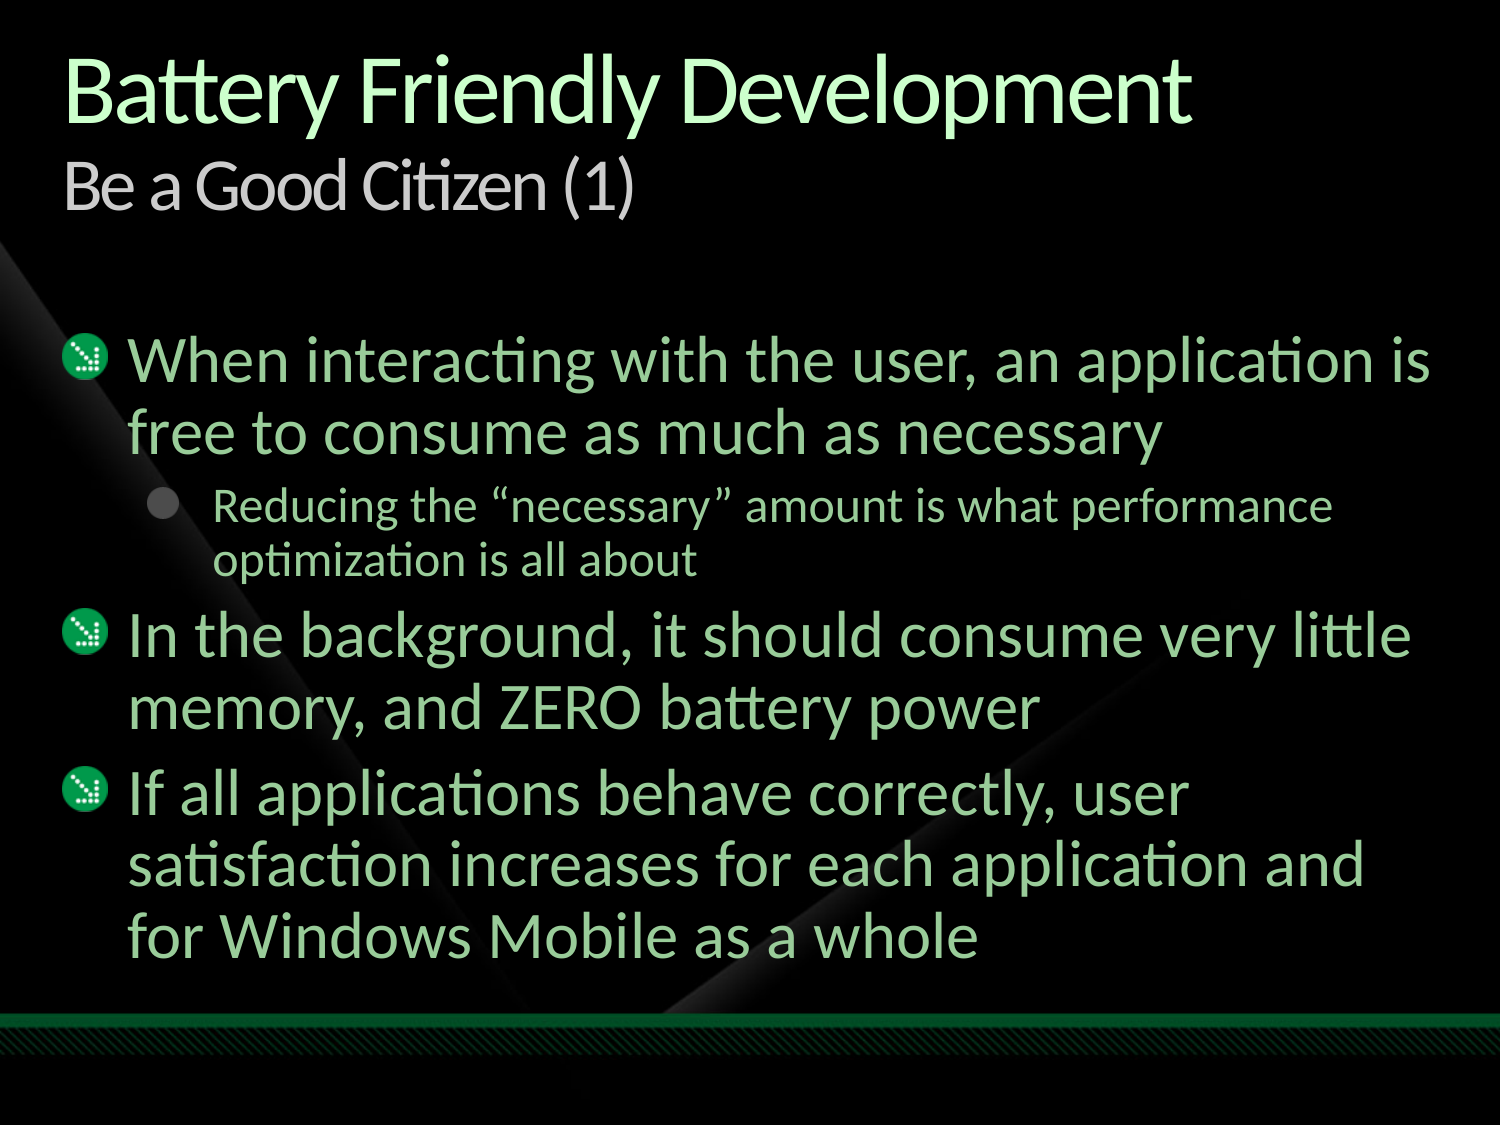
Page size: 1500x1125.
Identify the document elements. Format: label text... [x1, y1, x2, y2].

title Battery Friendly Development Be a Good Citizen (1) [62, 37, 1438, 229]
list When interacting with the user, an application is free to consume as much as necessary Reducing the “necessary” amount is what performance optimization is all about In the background, it should consume very little memory, and ZERO battery power If all applications behave correctly, user satisfaction increases for each application and for Windows Mobile as a whole [62, 231, 1438, 980]
picture [0, 0, 1500, 1125]
